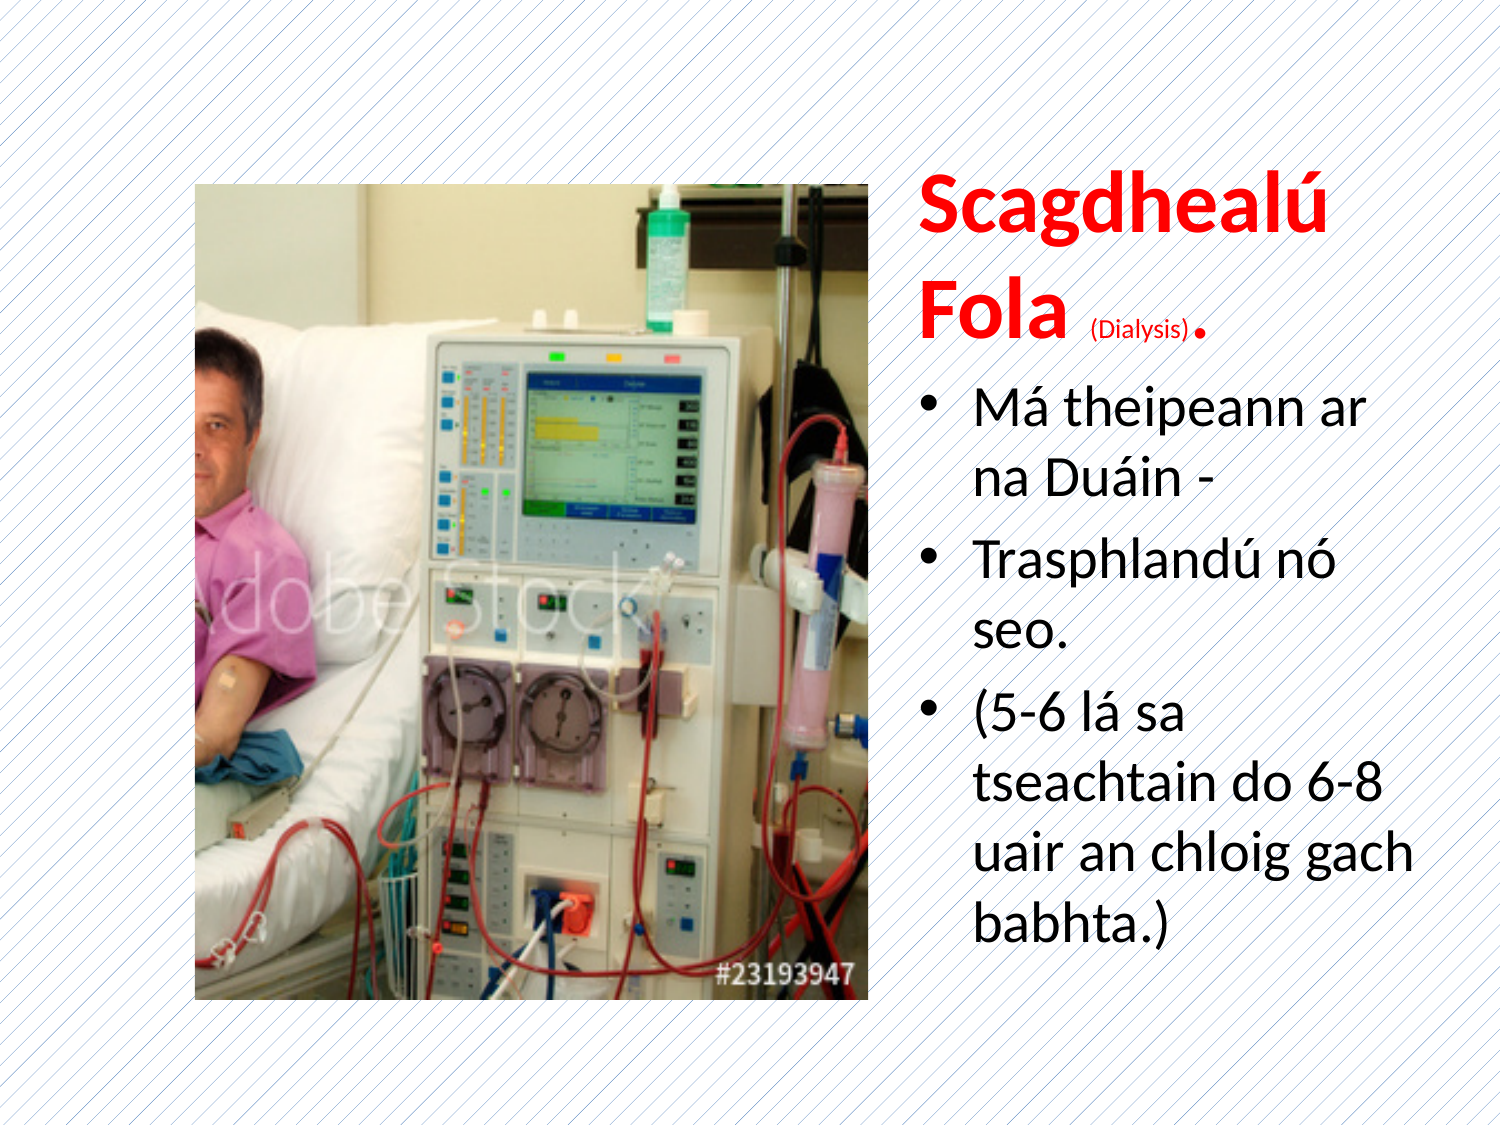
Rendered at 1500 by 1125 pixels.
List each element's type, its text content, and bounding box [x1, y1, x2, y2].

list Scagdhealú Fola (Dialysis). Má theipeann ar na Duáin - Trasphlandú nó seo. (5-6 lá sa tseachtain do 6-8 uair an chloig gach babhta.) [903, 137, 1447, 970]
picture [194, 184, 869, 1000]
